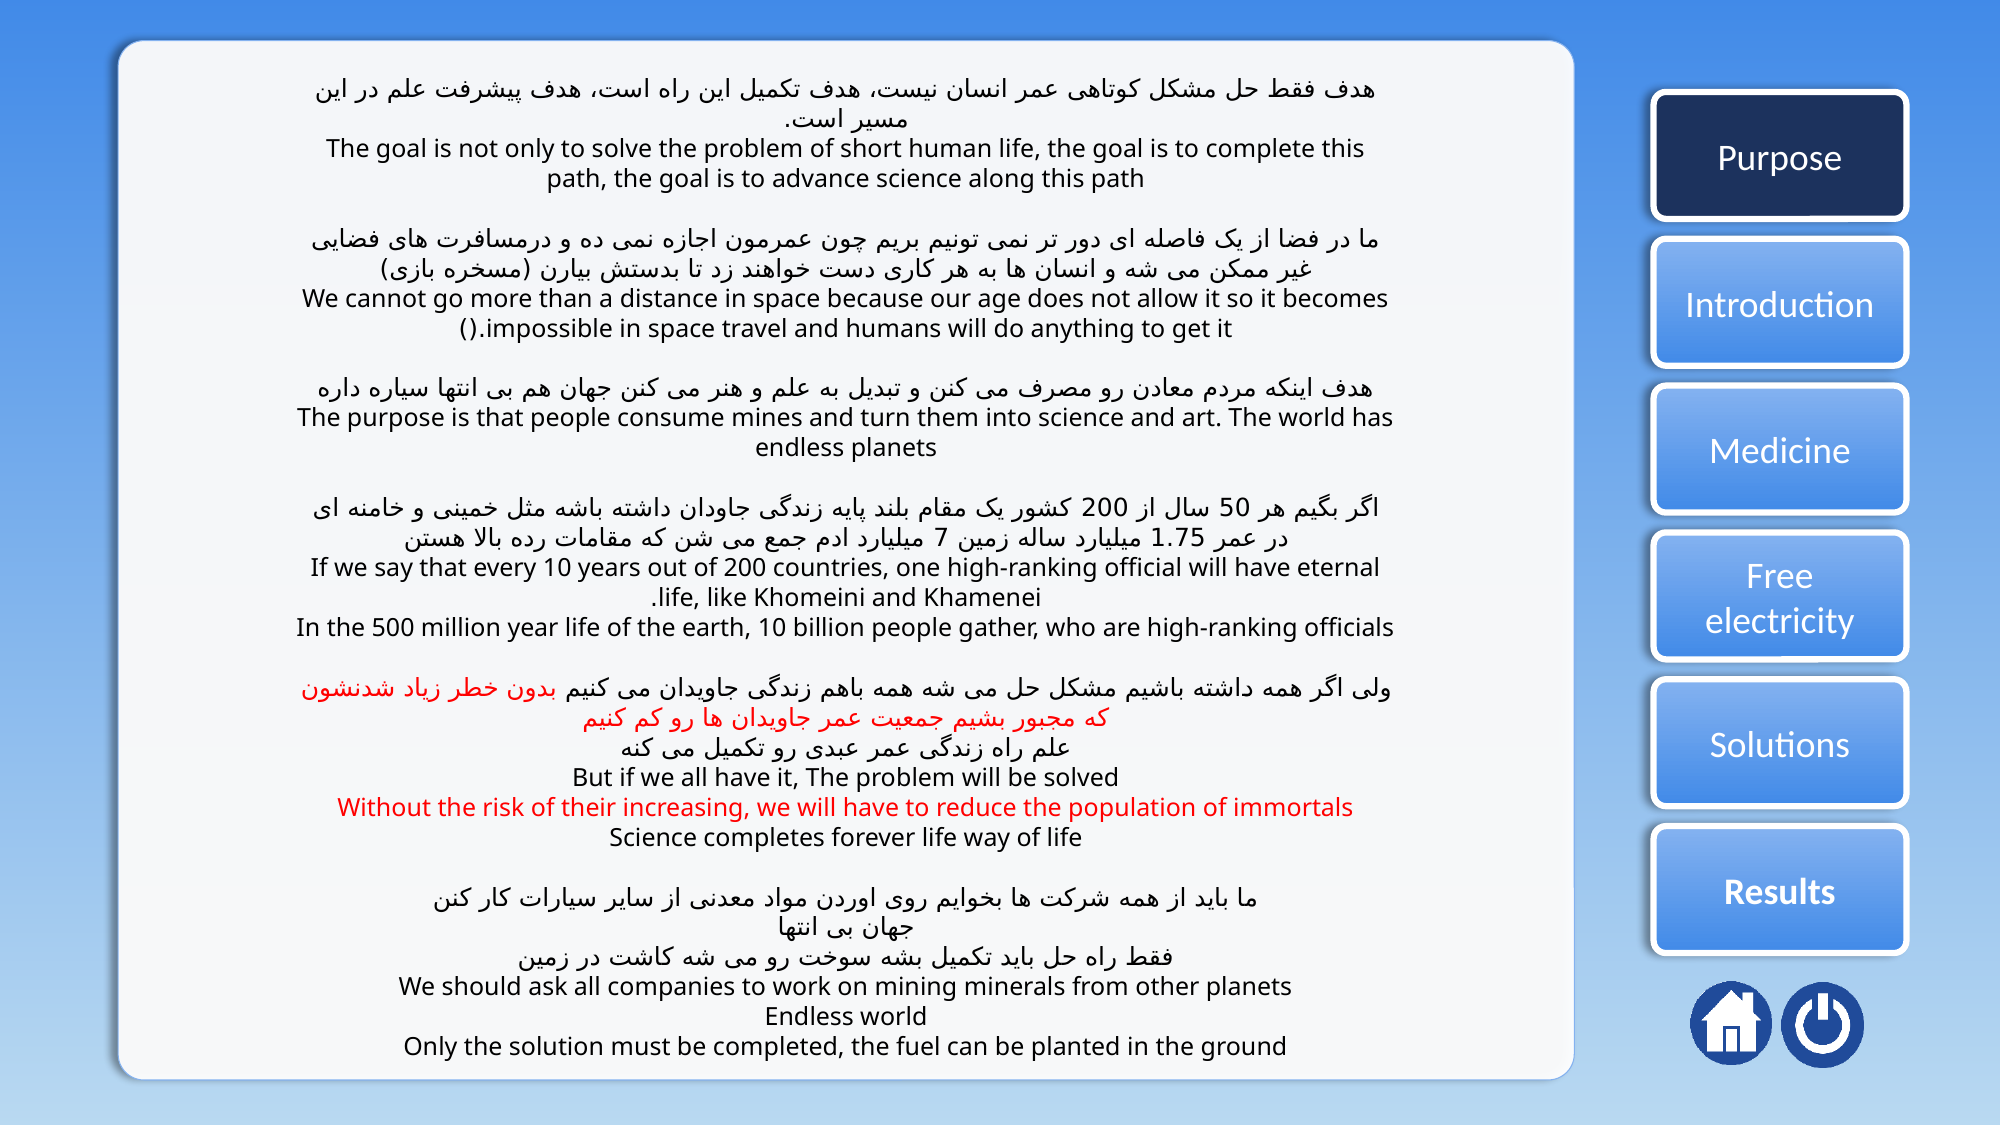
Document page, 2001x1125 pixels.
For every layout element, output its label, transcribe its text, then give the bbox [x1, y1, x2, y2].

text_box [0, 0, 2000, 1125]
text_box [1690, 981, 1771, 1065]
text_box Free electricity [1652, 531, 1908, 661]
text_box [1780, 982, 1864, 1068]
text_box هدف فقط حل مشکل کوتاهی عمر انسان نیست، هدف تکمیل این راه است، هدف پیشرفت علم در این مسیر است. The goal is not only to solve the problem of short human life, the goal is to complete this path, the goal is to advance science along this path ما در فضا از یک فاصله ای دور تر نمی تونیم بریم چون عمرمون اجازه نمی ده و درمسافرت های فضایی غیر ممکن می شه و انسان ها به هر کاری دست خواهند زد تا بدستش بیارن (مسخره بازی) We cannot go more than a distance in space because our age does not allow it so it becomes impossible in space travel and humans will do anything to get it.() هدف اینکه مردم معادن رو مصرف می کنن و تبدیل به علم و هنر می کنن جهان هم بی انتها سیاره داره The purpose is that people consume mines and turn them into science and art. The world has endless planets اگر بگیم هر 50 سال از 200 کشور یک مقام بلند پایه زندگی جاودان داشته باشه مثل خمینی و خامنه ای در عمر 1.75 میلیارد ساله زمین 7 میلیارد ادم جمع می شن که مقامات رده بالا هستن If we say that every 10 years out of 200 countries, one high-ranking official will have eternal life, like Khomeini and Khamenei. In the 500 million year life of the earth, 10 billion people gather, who are high-ranking officials ولی اگر همه داشته باشیم مشکل حل می شه همه باهم زندگی جاویدان می کنیم بدون خطر زیاد شدنشون که مجبور بشیم جمعیت عمر جاویدان ها رو کم کنیم علم راه زندگی عمر عبدی رو تکمیل می کنه But if we all have it, The problem will be solved Without the risk of their increasing, we will have to reduce the population of immortals Science completes forever life way of life ما باید از همه شرکت ها بخوایم روی اوردن مواد معدنی از سایر سیارات کار کنن جهان بی انتها فقط راه حل باید تکمیل بشه سوخت رو می شه کاشت در زمین We should ask all companies to work on mining minerals from other planets Endless world Only the solution must be completed, the fuel can be planted in the ground [278, 65, 1414, 1068]
text_box Introduction [1652, 237, 1908, 367]
text_box Solutions [1652, 678, 1908, 808]
text_box Purpose [1652, 90, 1908, 220]
text_box [117, 39, 1576, 1082]
text_box Medicine [1652, 384, 1908, 514]
text_box Results [1652, 825, 1908, 955]
